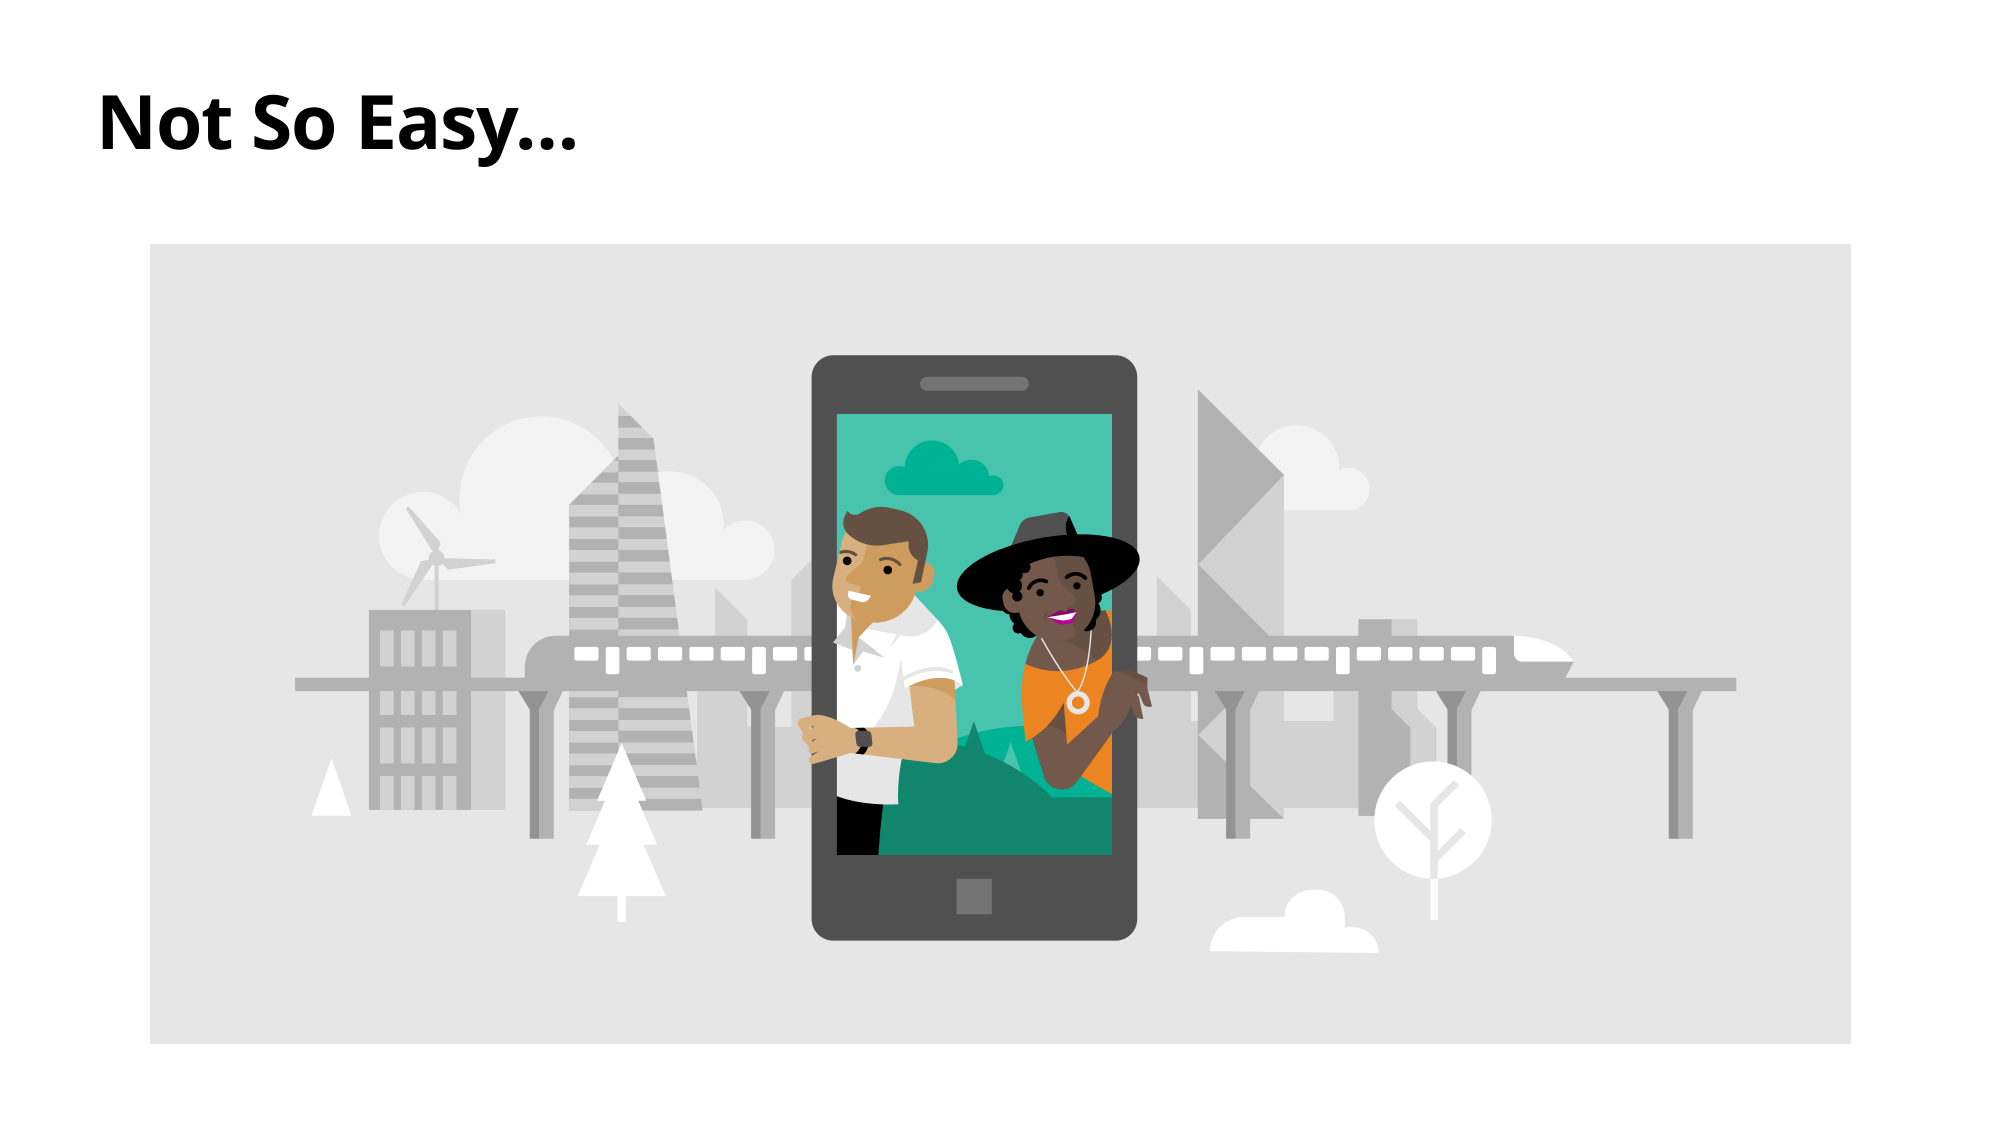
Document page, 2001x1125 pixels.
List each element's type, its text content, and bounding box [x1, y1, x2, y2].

picture [149, 243, 1851, 1045]
title Not So Easy… [96, 75, 1904, 166]
